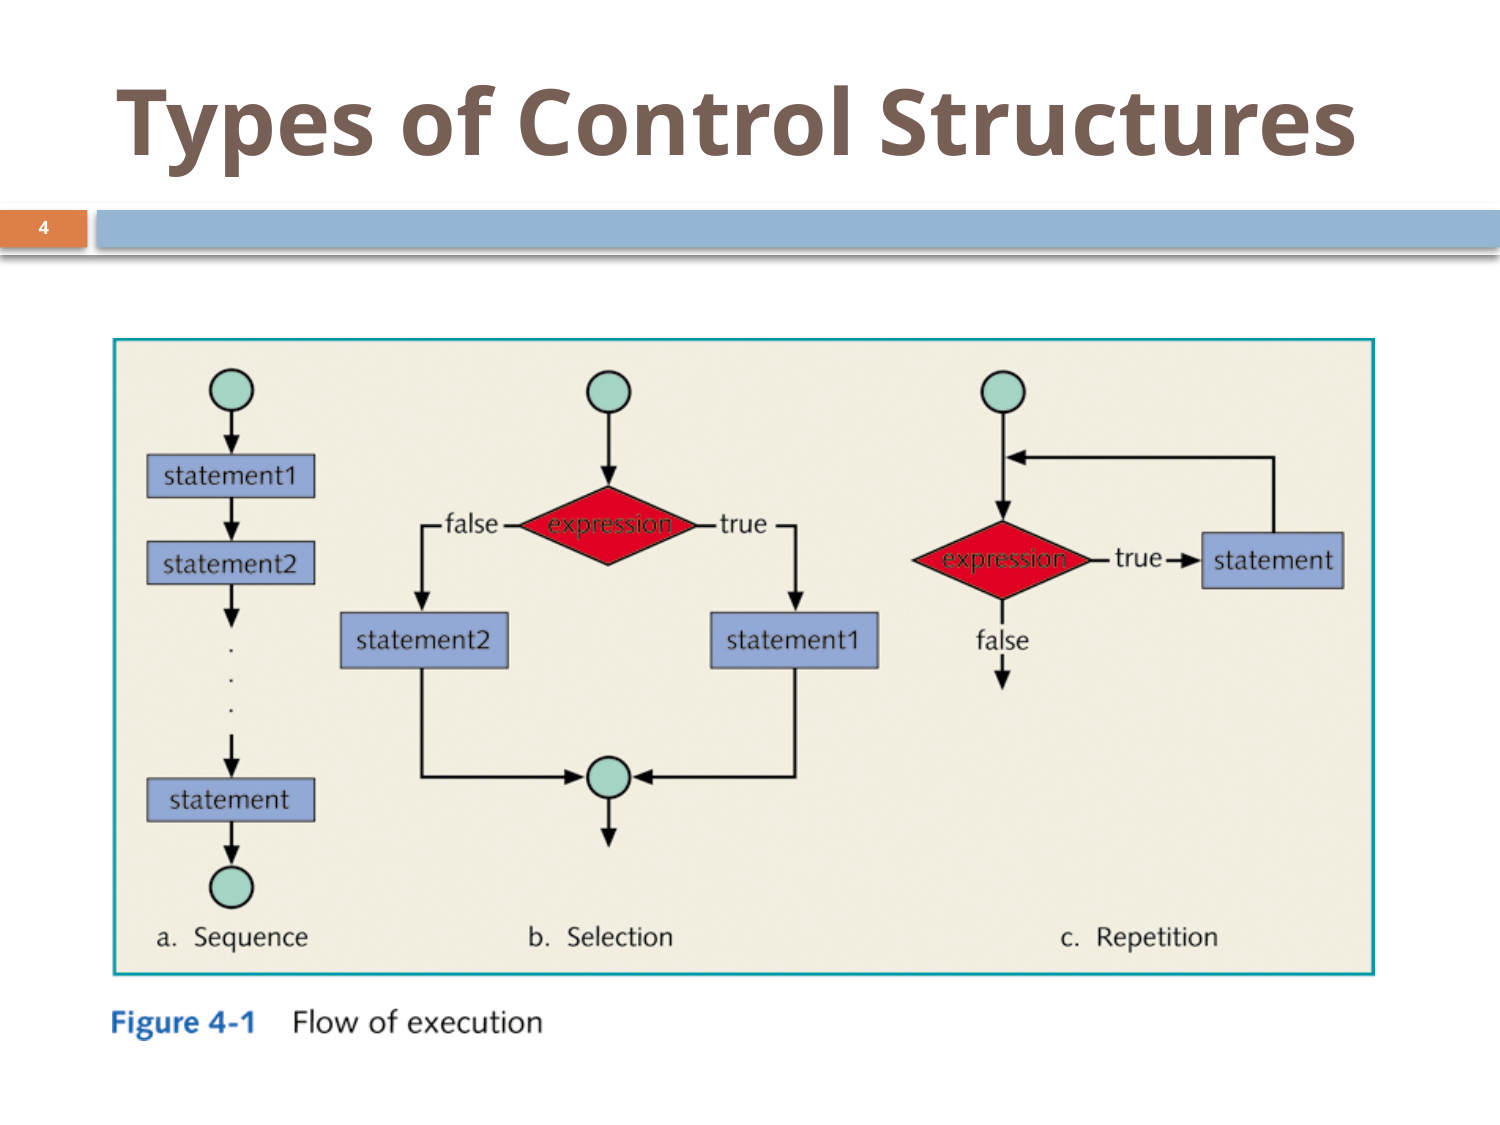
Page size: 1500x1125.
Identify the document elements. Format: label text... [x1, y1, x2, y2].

title Types of Control Structures [100, 37, 1438, 200]
picture [111, 337, 1375, 1041]
slide_number 4 [0, 208, 88, 249]
